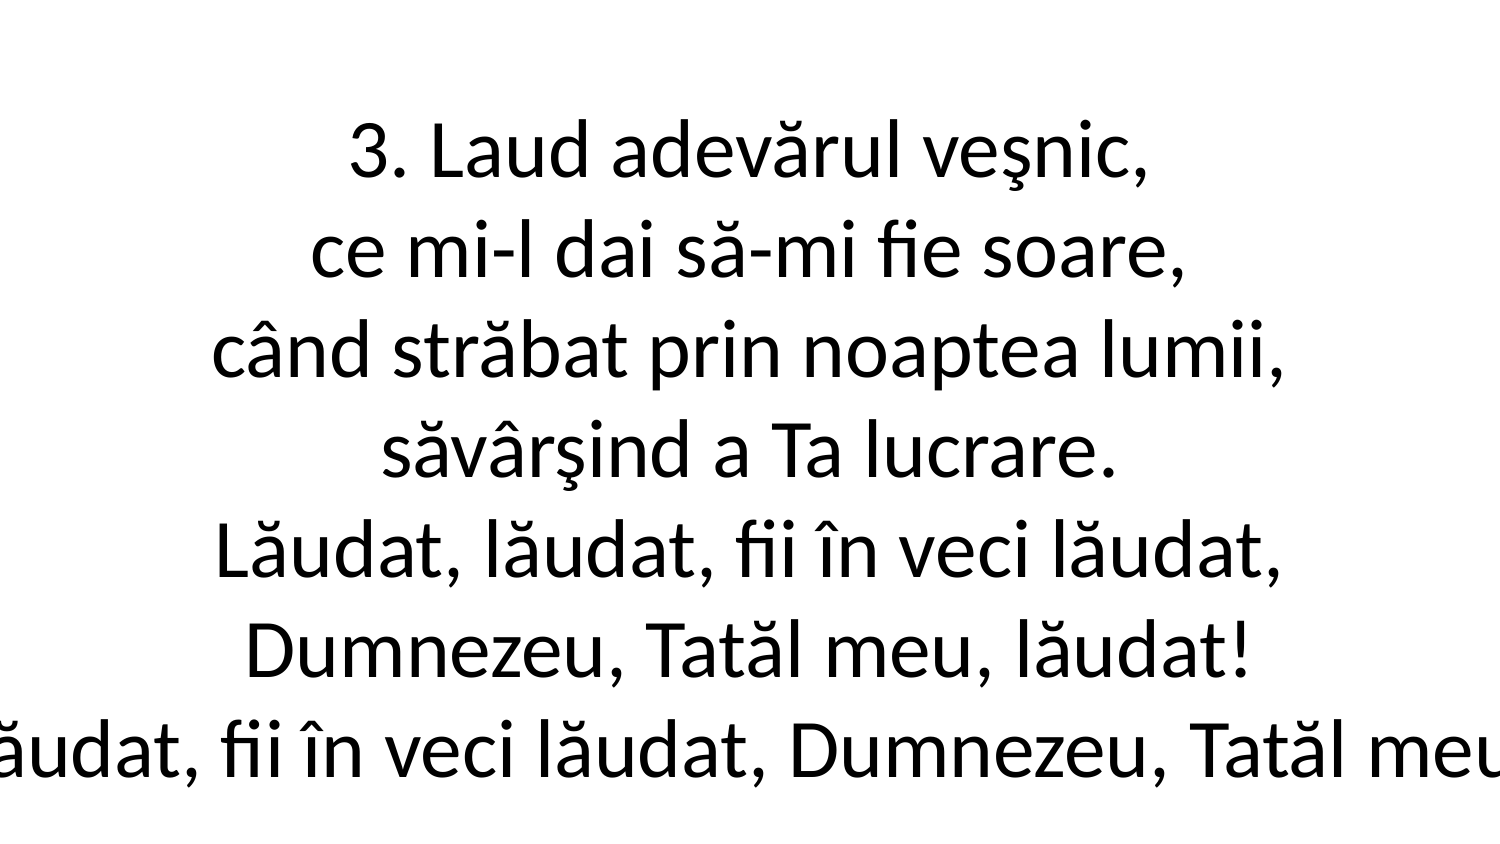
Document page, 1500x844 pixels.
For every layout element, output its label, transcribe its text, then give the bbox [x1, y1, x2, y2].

text_box 3. Laud adevărul veşnic, ce mi-l dai să-mi fie soare, când străbat prin noaptea lumii, săvârşind a Ta lucrare. Lăudat, lăudat, fii în veci lăudat, Dumnezeu, Tatăl meu, lăudat! Lăudat, lăudat, fii în veci lăudat, Dumnezeu, Tatăl meu, lăudat! [0, 42, 1500, 802]
